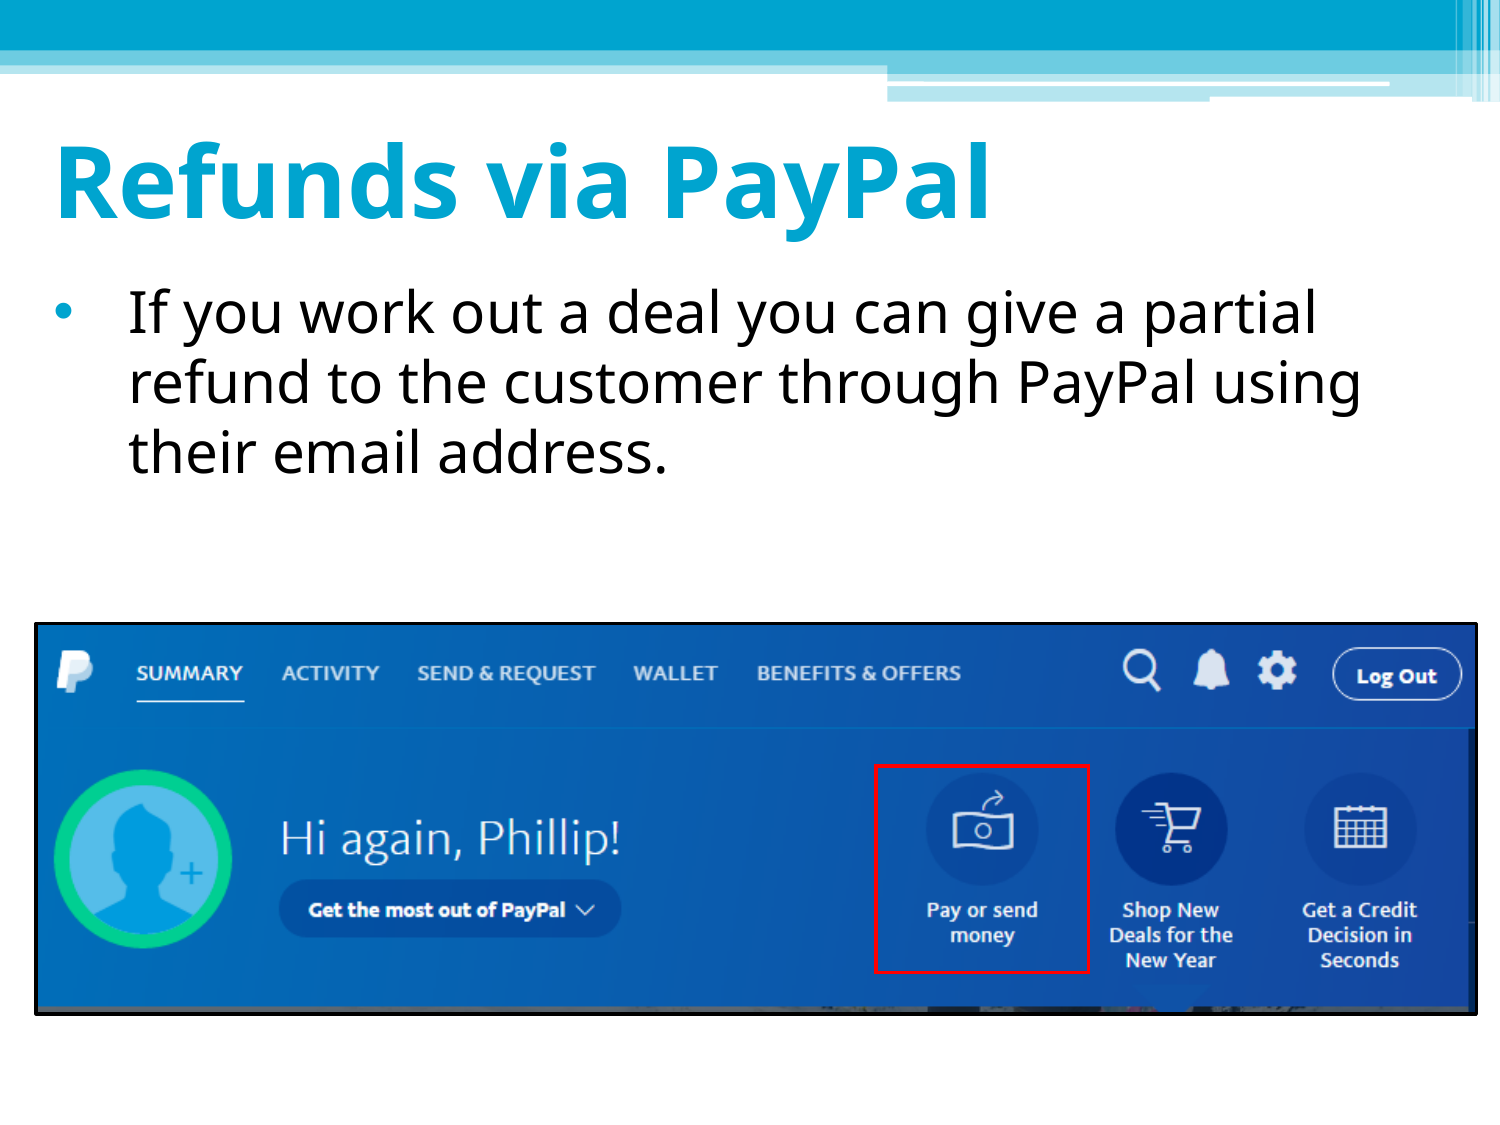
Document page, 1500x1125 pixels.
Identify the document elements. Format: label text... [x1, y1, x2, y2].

picture [37, 624, 1475, 1013]
title Refunds via PayPal [37, 87, 1500, 269]
list If you work out a deal you can give a partial refund to the customer through PayPal using their email address. [38, 269, 1500, 1124]
